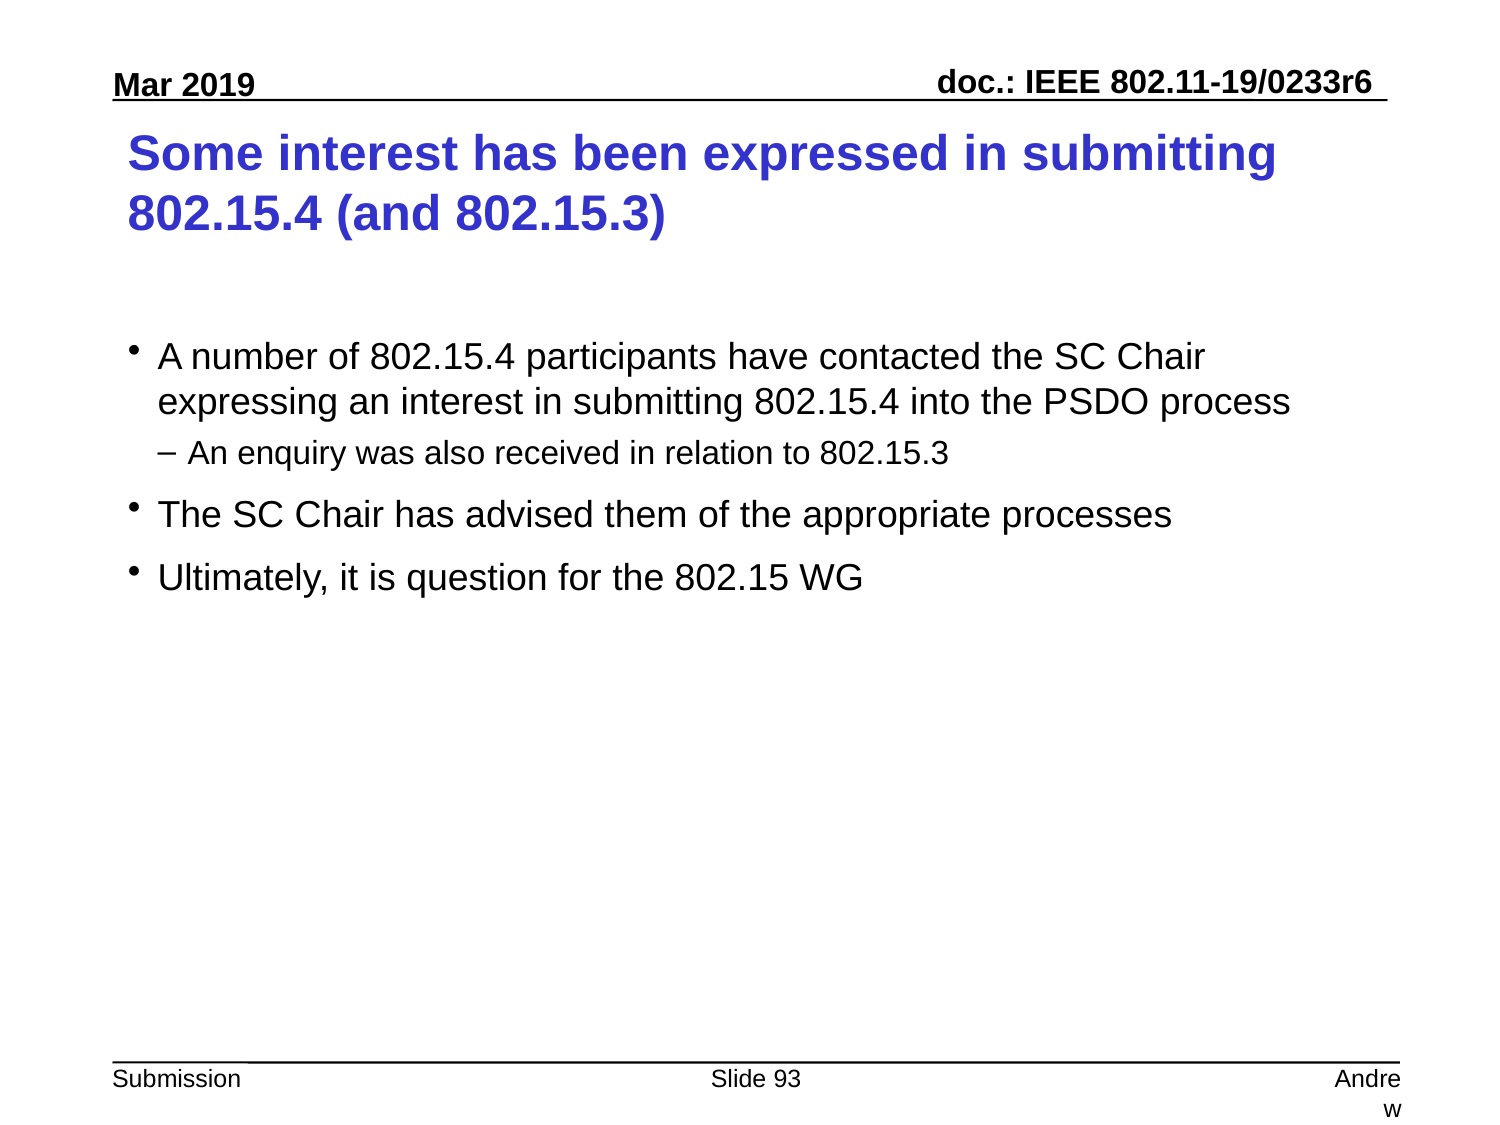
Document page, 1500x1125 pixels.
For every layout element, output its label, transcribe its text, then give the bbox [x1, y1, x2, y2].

slide_number Slide 93 [709, 1061, 803, 1093]
title Some interest has been expressed in submitting 802.15.4 (and 802.15.3) [112, 112, 1388, 288]
list A number of 802.15.4 participants have contacted the SC Chair expressing an interest in submitting 802.15.4 into the PSDO process An enquiry was also received in relation to 802.15.3 The SC Chair has advised them of the appropriate processes Ultimately, it is question for the 802.15 WG [112, 324, 1388, 1000]
footer Andrew Myles, Cisco [1320, 1061, 1402, 1093]
